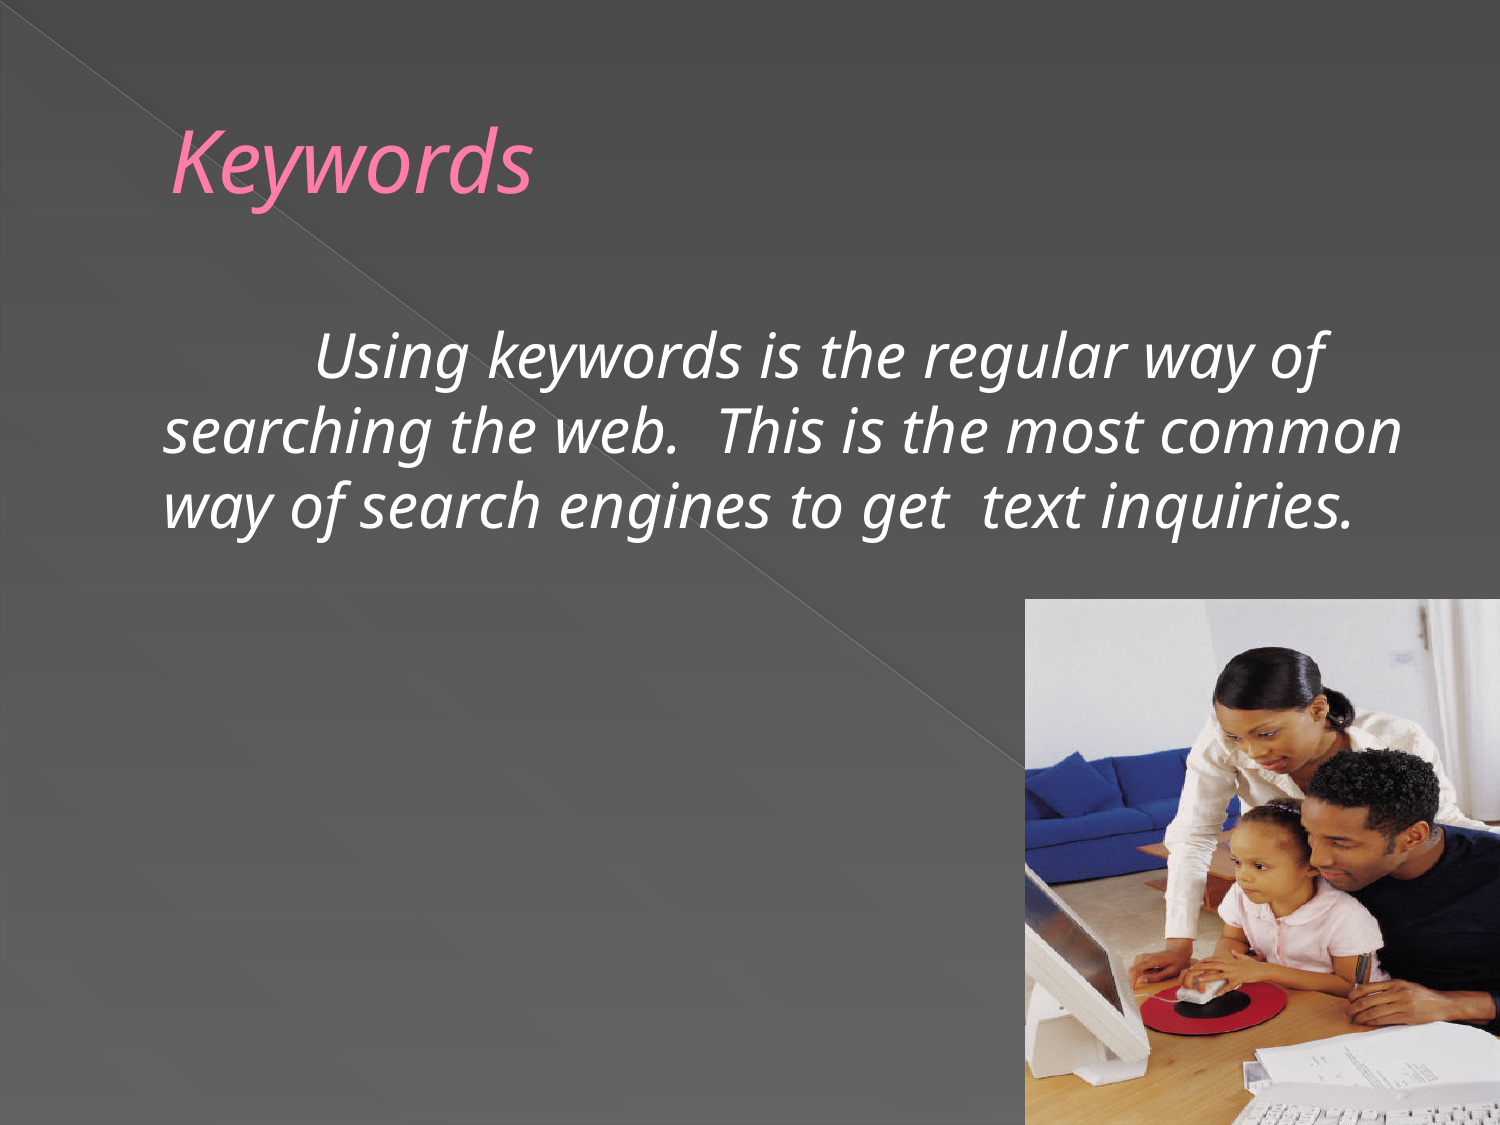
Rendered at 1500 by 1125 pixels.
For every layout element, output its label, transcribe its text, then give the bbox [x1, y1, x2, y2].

title Keywords [75, 43, 1425, 274]
list Using keywords is the regular way of searching the web. This is the most common way of search engines to get text inquiries. [75, 308, 1425, 1059]
picture [1024, 599, 1500, 1125]
